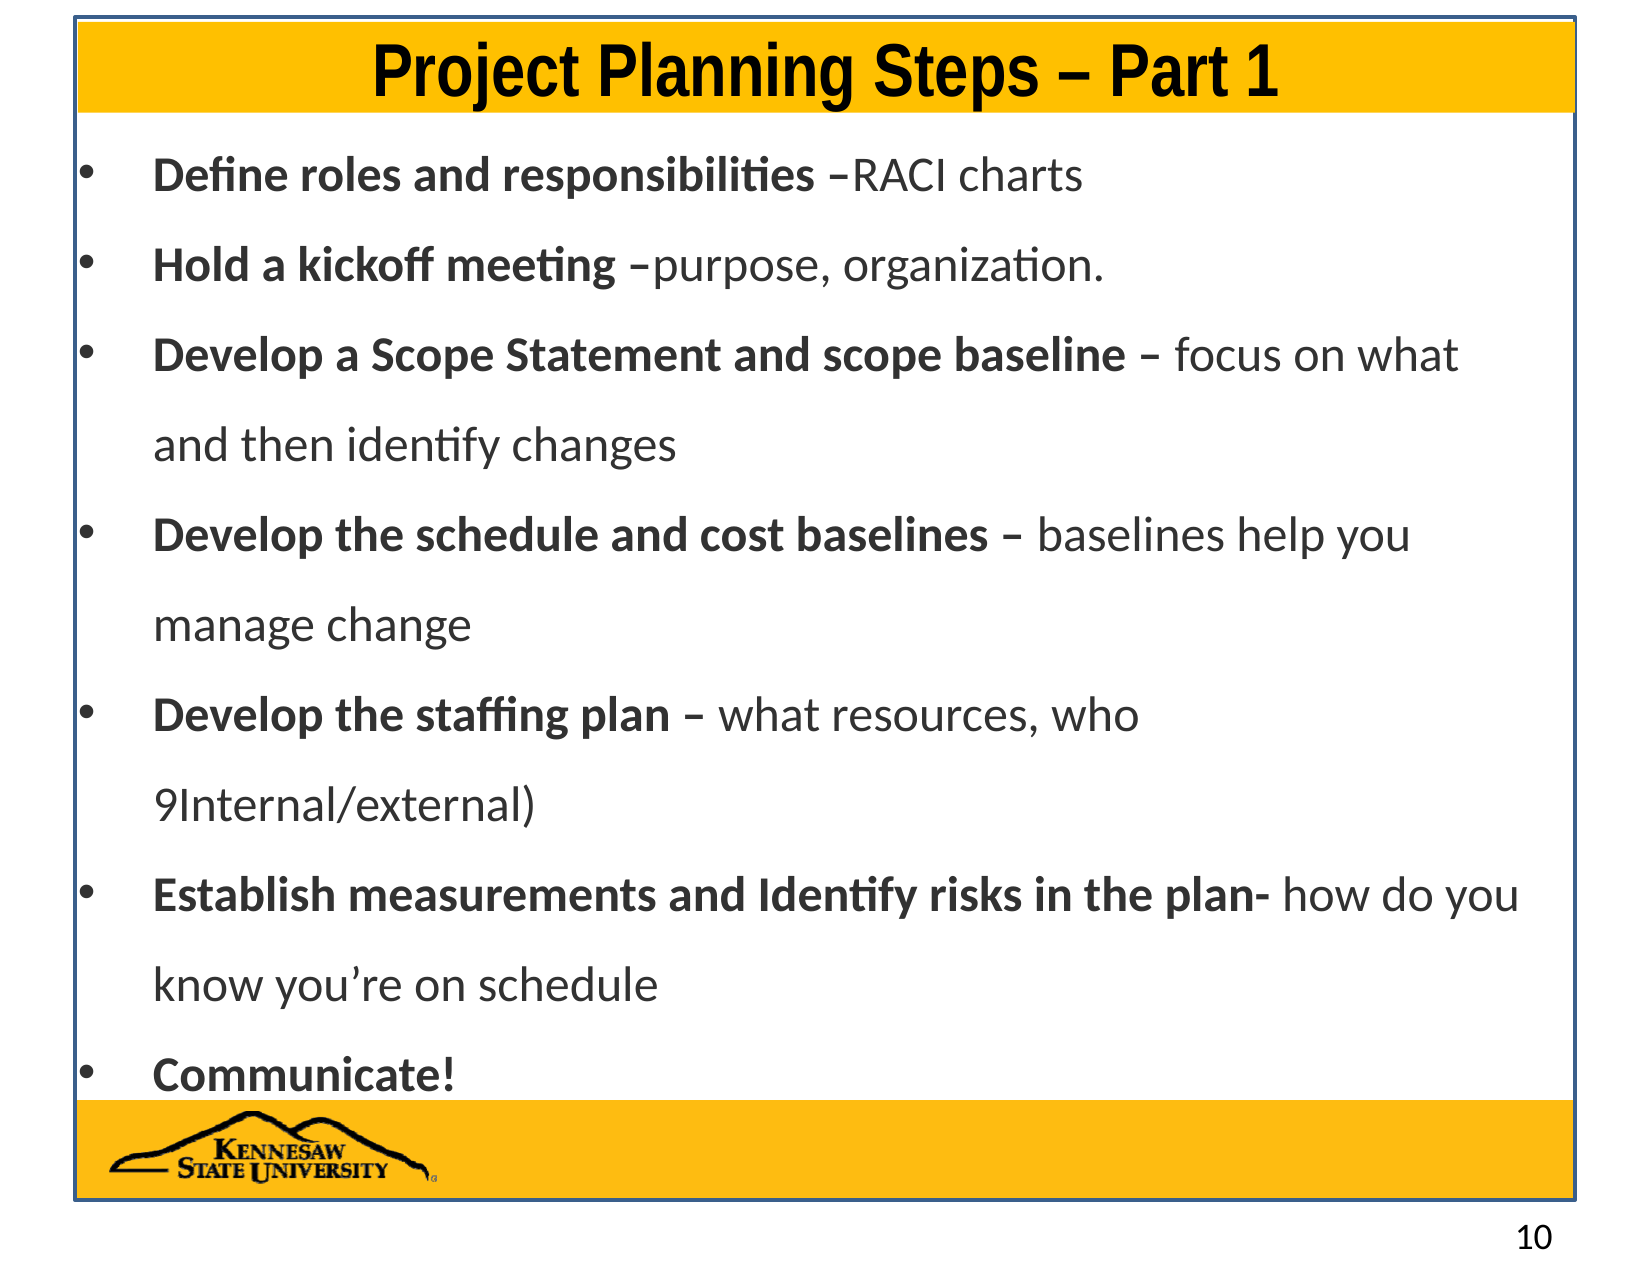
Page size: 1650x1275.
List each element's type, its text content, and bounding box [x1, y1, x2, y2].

list Define roles and responsibilities –RACI charts Hold a kickoff meeting –purpose, organization. Develop a Scope Statement and scope baseline – focus on what and then identify changes Develop the schedule and cost baselines – baselines help you manage change Develop the staffing plan – what resources, who 9Internal/external) Establish measurements and Identify risks in the plan- how do you know you’re on schedule Communicate! [77, 111, 1528, 1088]
title Project Planning Steps – Part 1 [77, 21, 1575, 113]
picture [108, 1111, 437, 1184]
